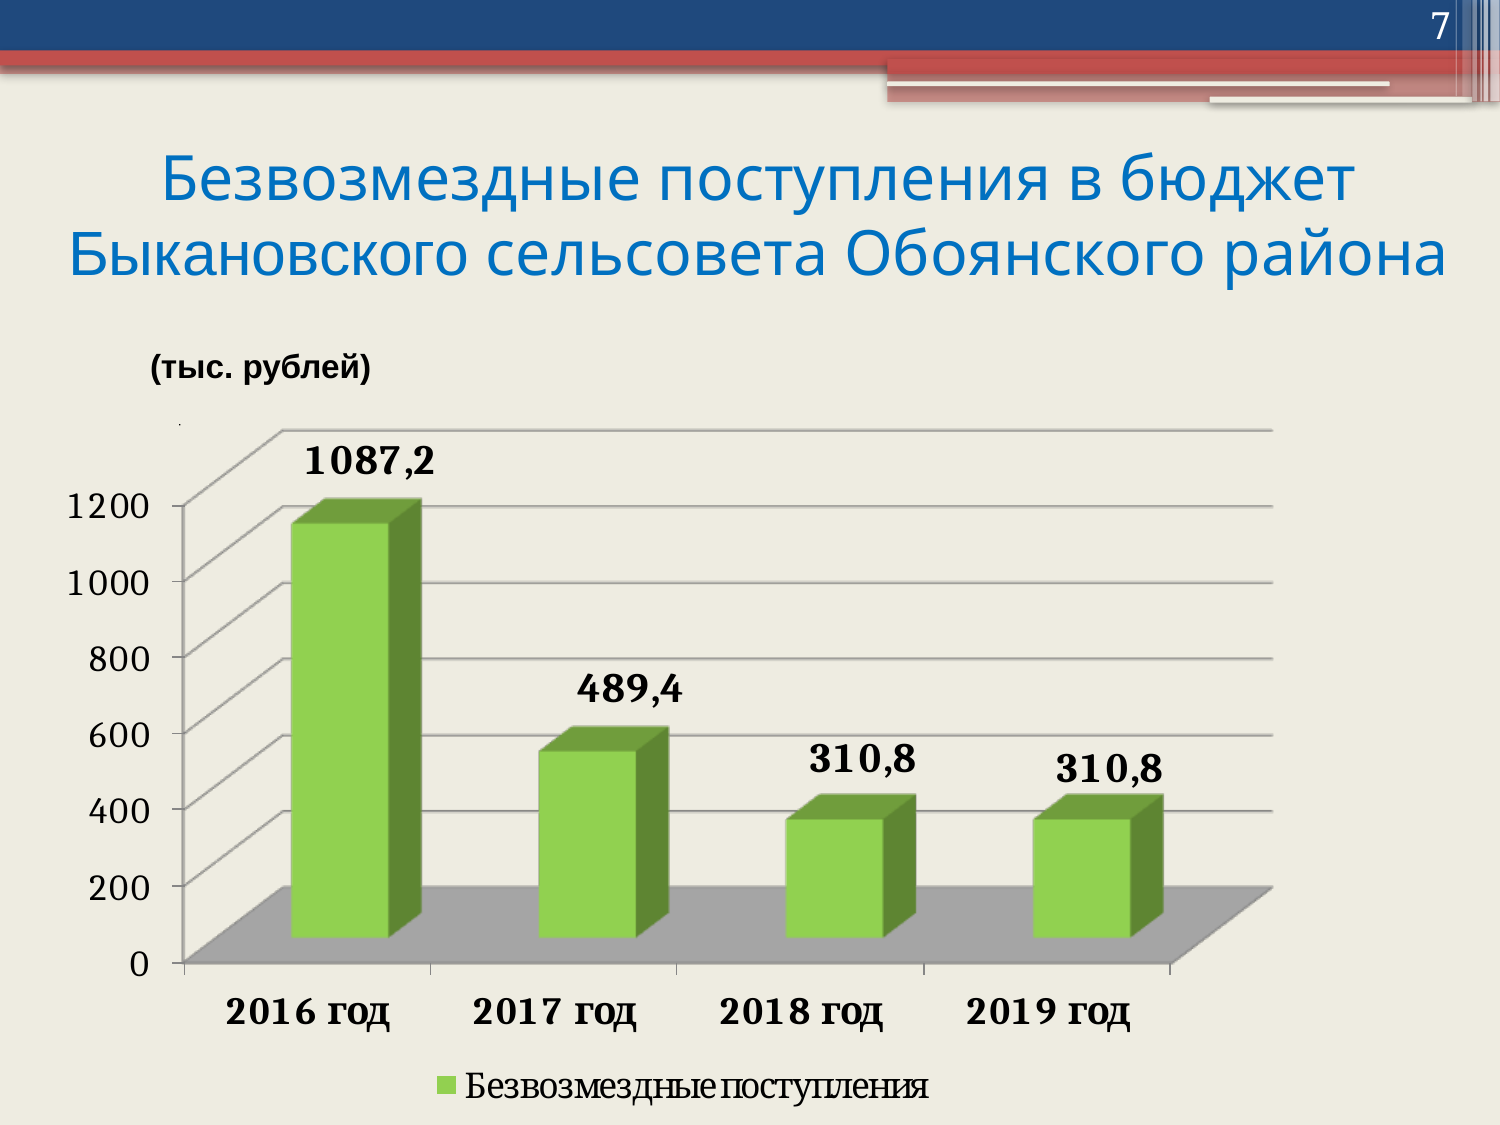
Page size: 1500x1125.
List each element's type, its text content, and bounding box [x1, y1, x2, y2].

title Безвозмездные поступления в бюджет Быкановского сельсовета Обоянского района [17, 125, 1500, 301]
text_box (тыс. рублей) [135, 337, 408, 380]
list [17, 383, 1324, 1125]
slide_number 7 [1340, 0, 1466, 61]
